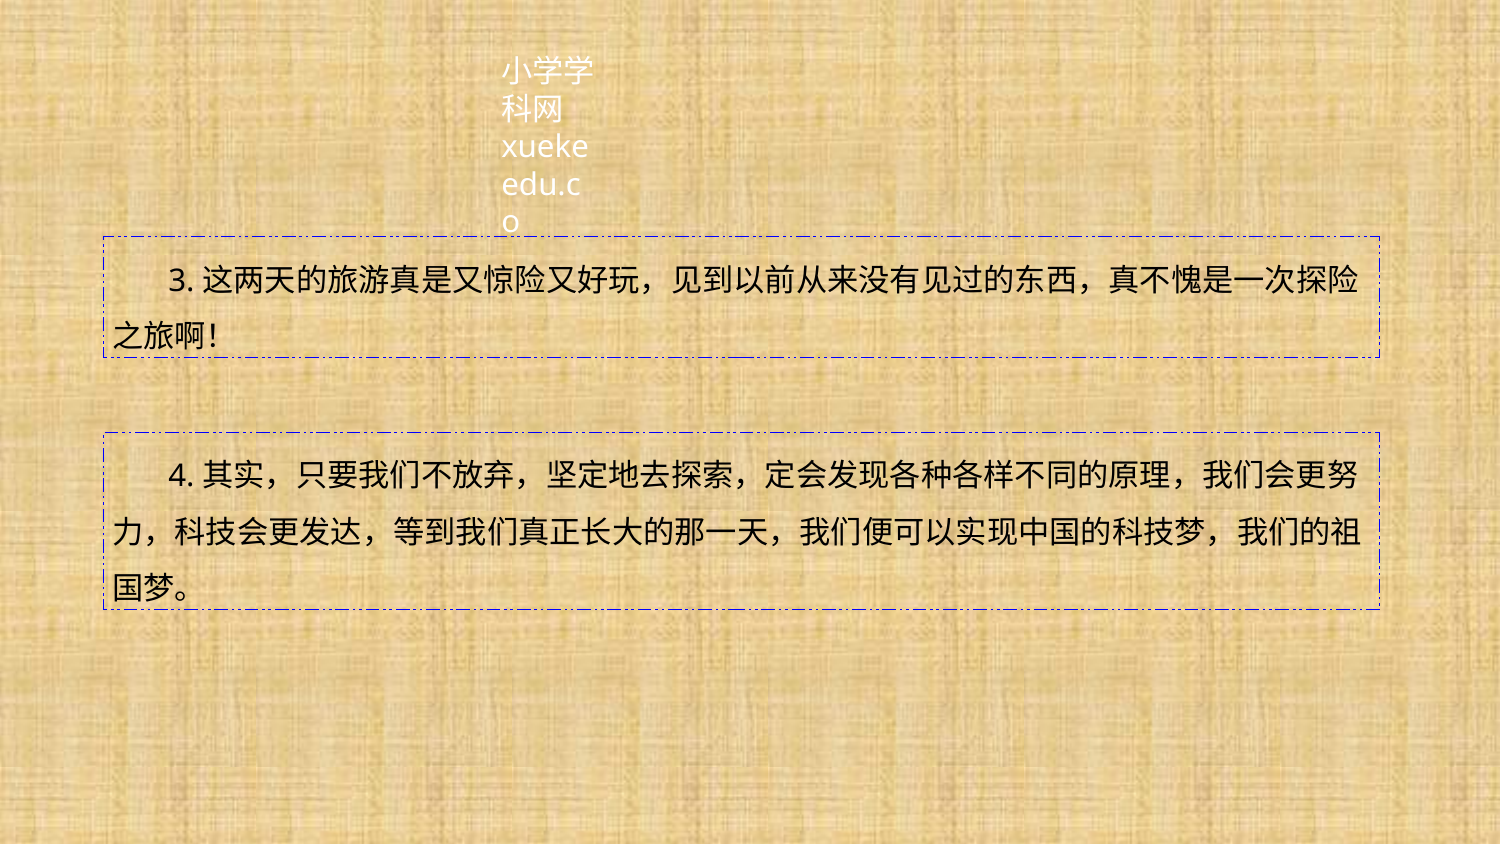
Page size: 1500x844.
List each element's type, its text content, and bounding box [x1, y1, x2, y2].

text_box 小学学科网 xuekeedu.co [490, 45, 612, 236]
picture [0, 0, 1500, 844]
text_box 4.其实，只要我们不放弃，坚定地去探索，定会发现各种各样不同的原理，我们会更努力，科技会更发达，等到我们真正长大的那一天，我们便可以实现中国的科技梦，我们的祖国梦。 [103, 432, 1380, 610]
text_box 3.这两天的旅游真是又惊险又好玩，见到以前从来没有见过的东西，真不愧是一次探险之旅啊！ [103, 236, 1380, 358]
